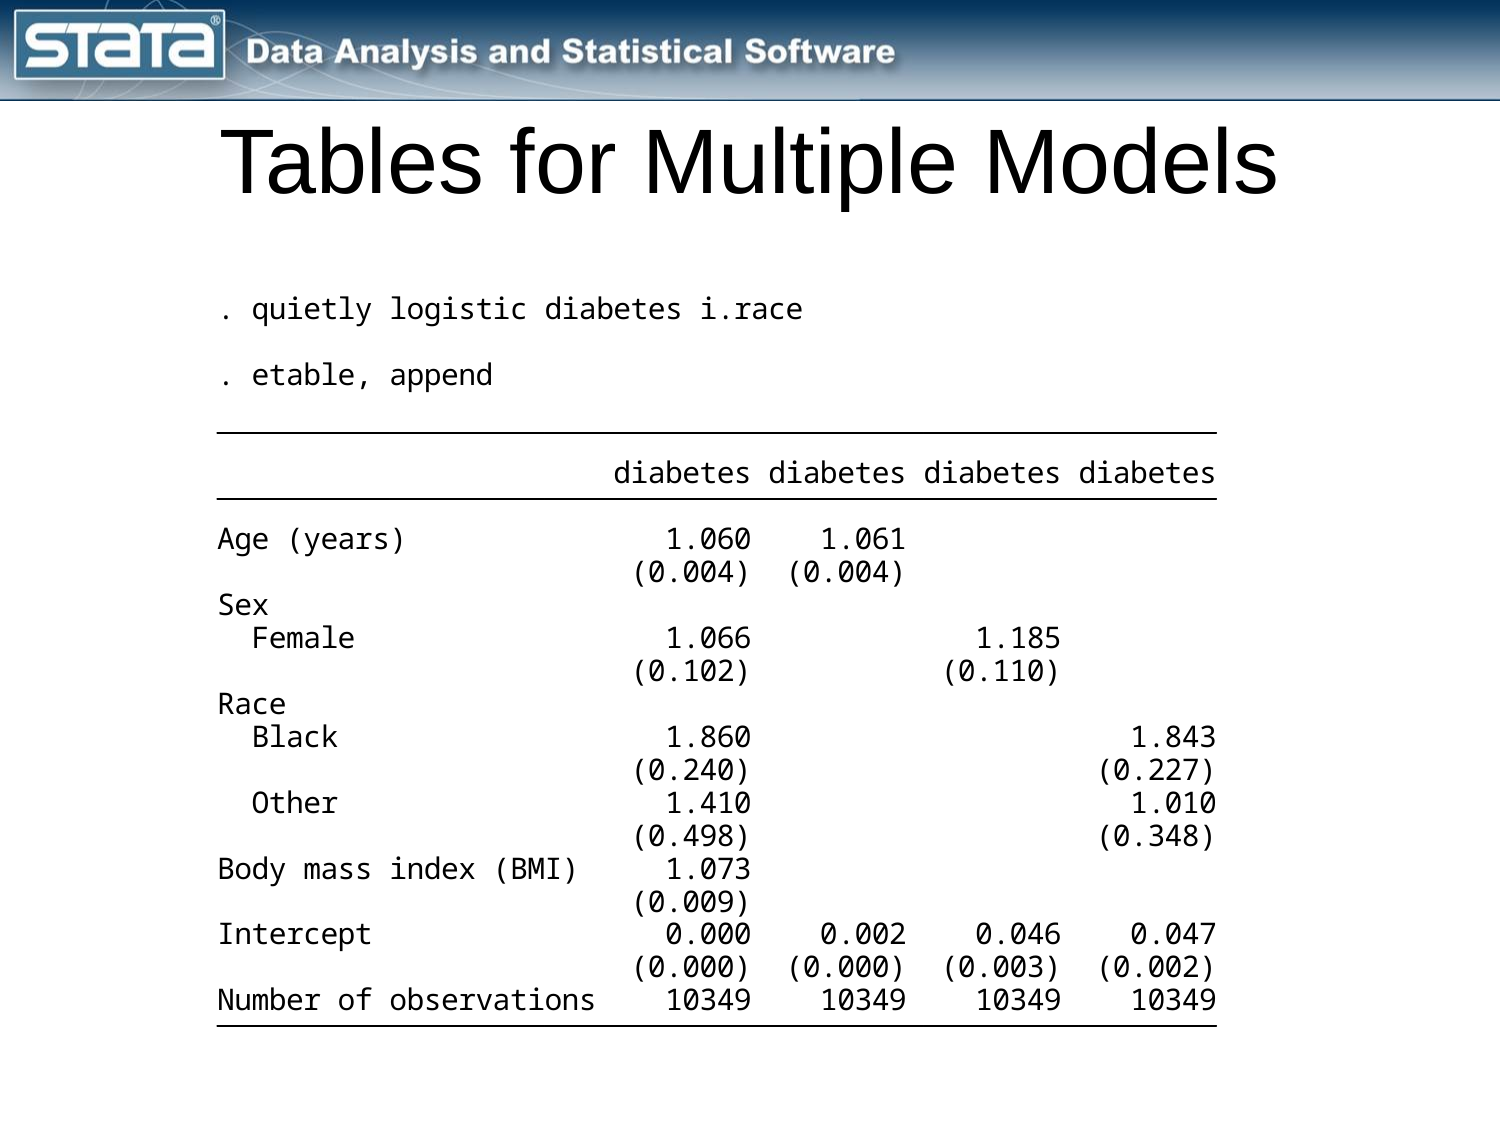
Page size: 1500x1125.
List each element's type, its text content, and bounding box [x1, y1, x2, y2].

picture [212, 287, 1238, 1045]
picture [0, 0, 1500, 102]
title Tables for Multiple Models [0, 108, 1500, 213]
